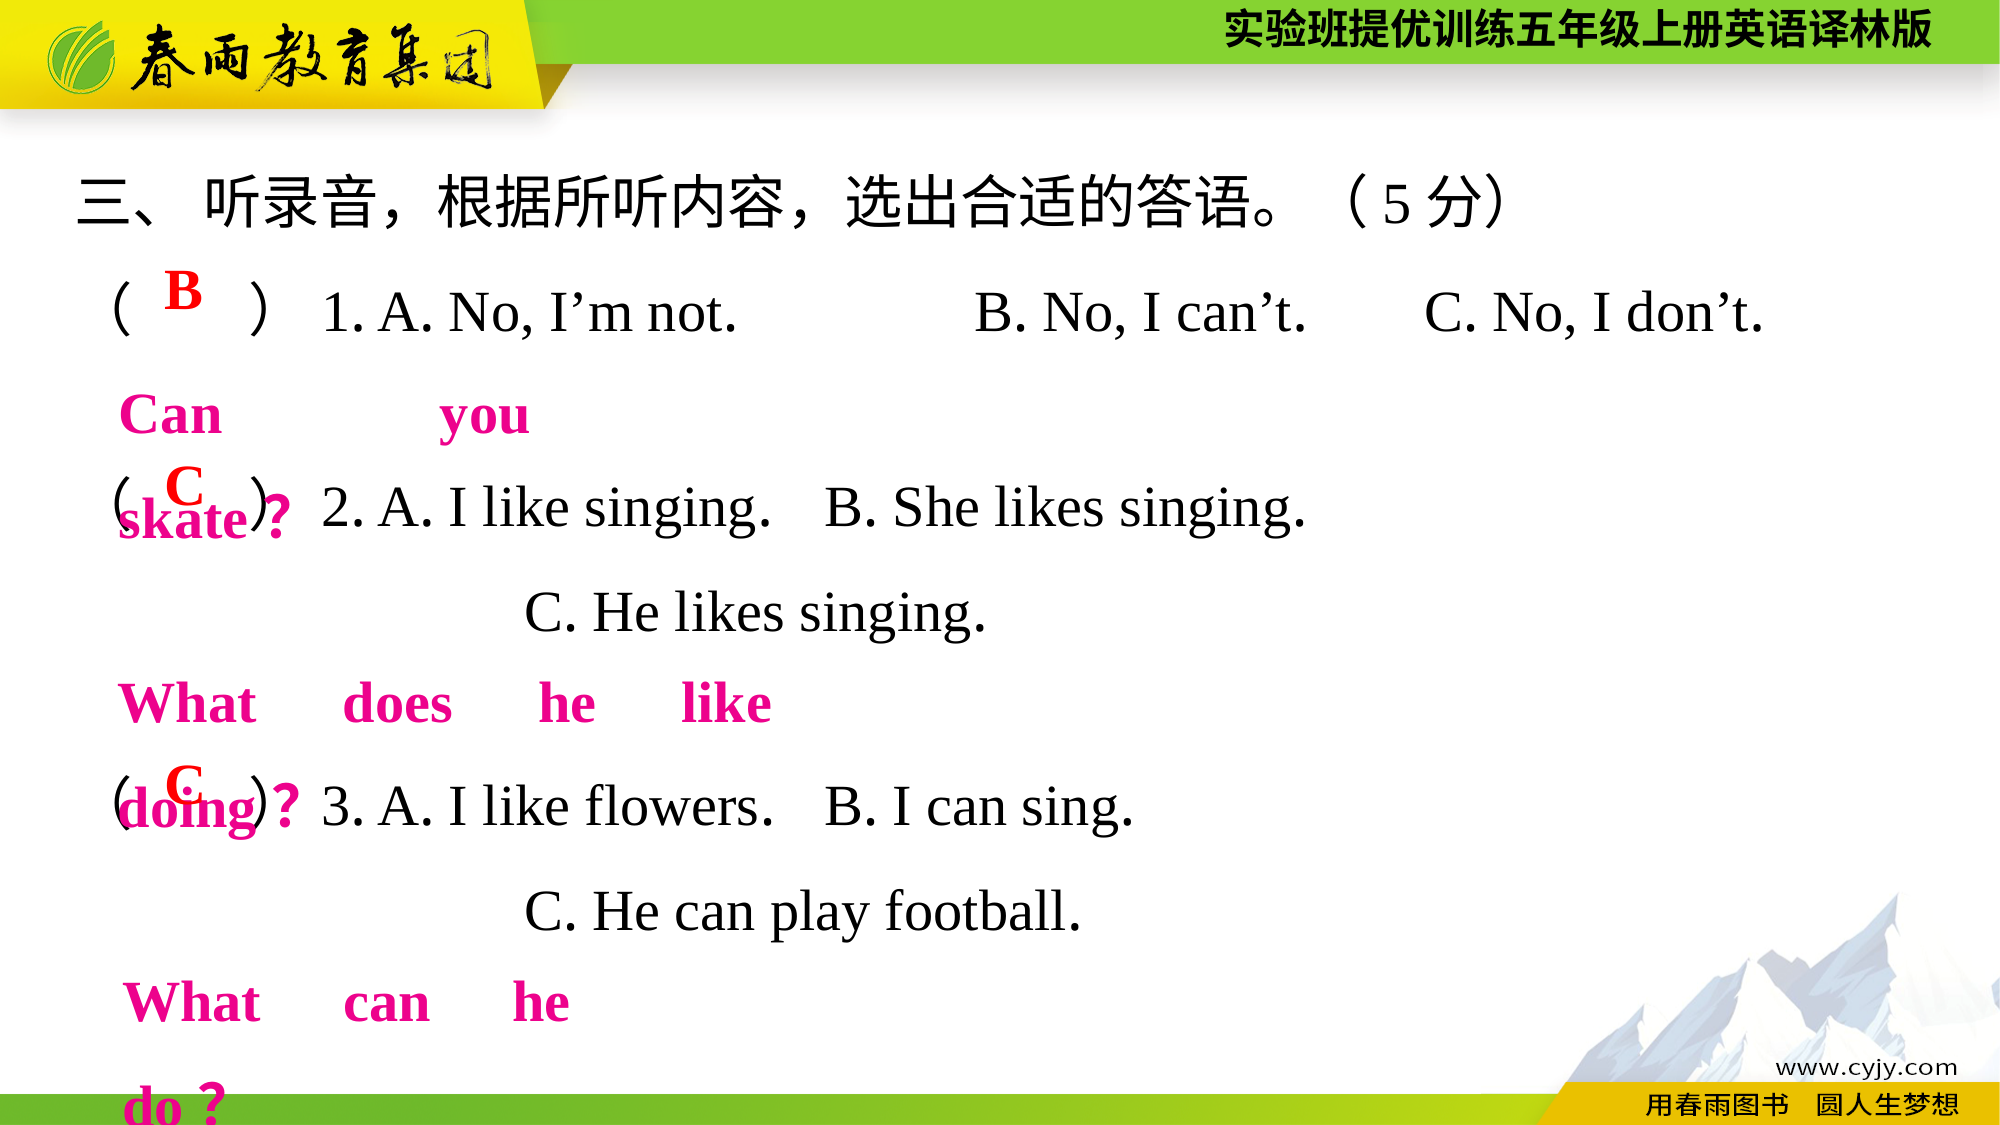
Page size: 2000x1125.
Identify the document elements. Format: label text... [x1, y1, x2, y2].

text_box B [149, 243, 219, 329]
picture [0, 0, 2000, 1125]
text_box C [149, 738, 222, 824]
text_box （ ）1. A. No, I’m not. B. No, I can’t. C. No, I don’t. （ ）2. A. I like singing. B. She likes singing. C. He likes singing. （ ）3. A. I like flowers. B. I can sing. C. He can play football. [59, 230, 1944, 950]
text_box Can you skate？ [104, 332, 546, 453]
list 三、 听录音，根据所听内容，选出合适的答语。（5分） [59, 122, 1944, 230]
text_box What does he like doing？ [102, 621, 788, 742]
text_box What can he do？ [107, 920, 586, 1041]
text_box C [149, 440, 222, 525]
